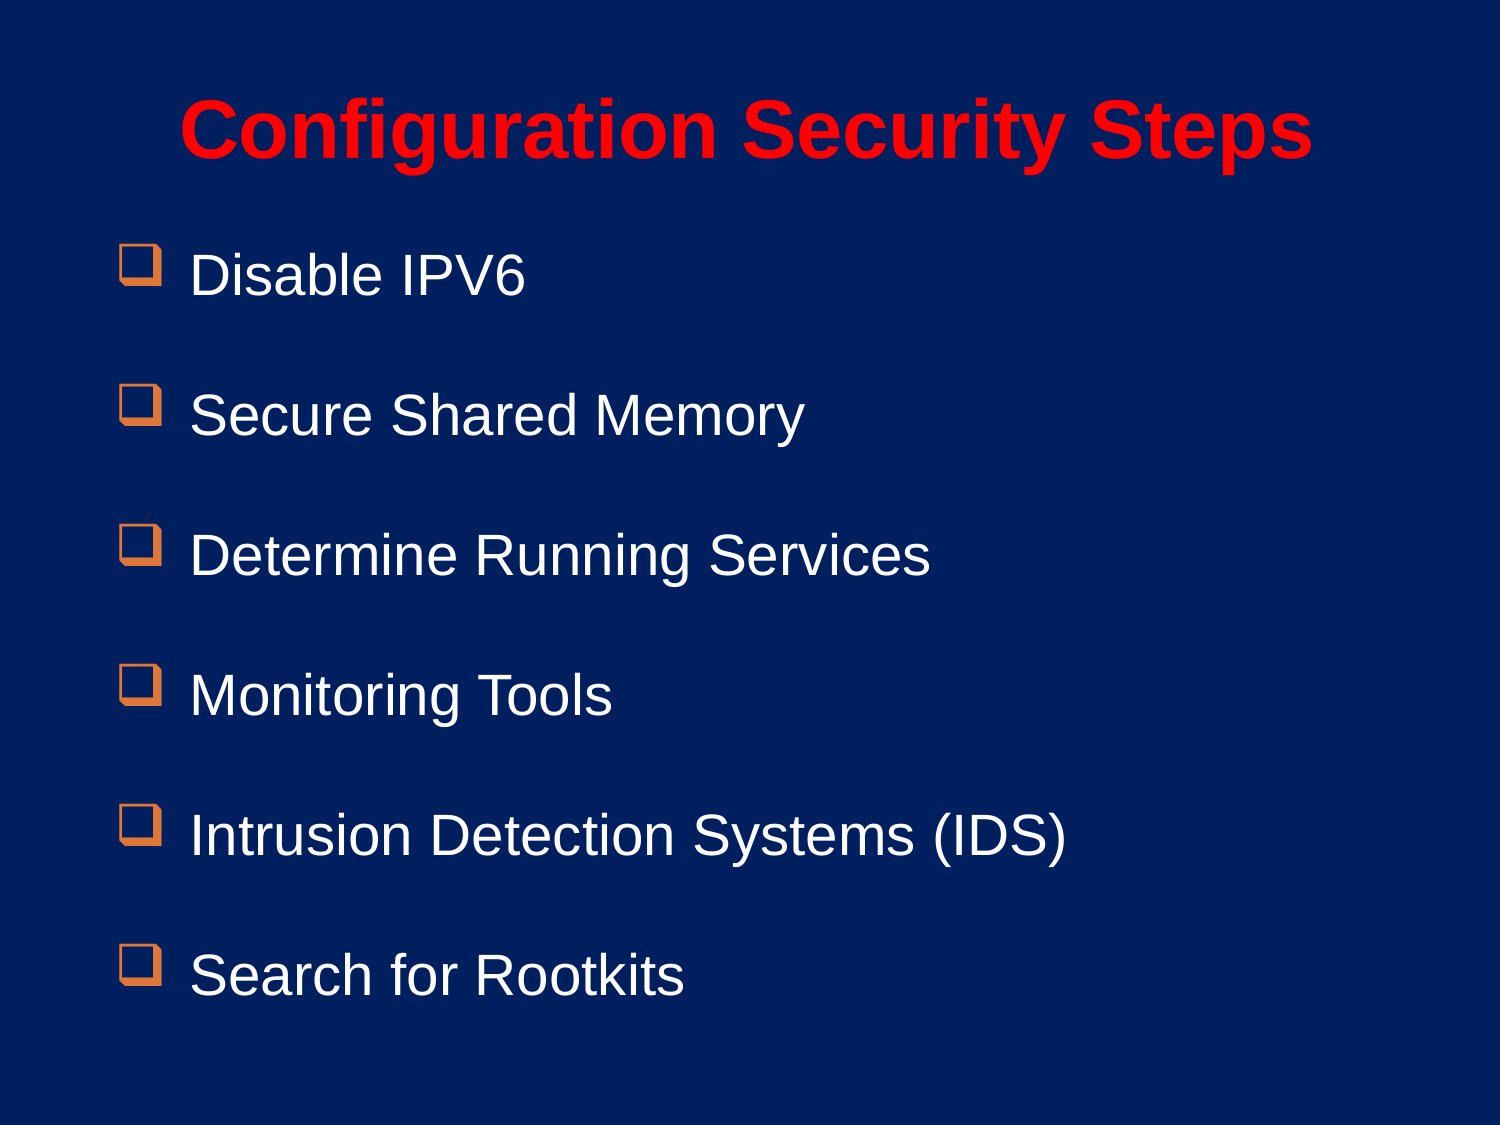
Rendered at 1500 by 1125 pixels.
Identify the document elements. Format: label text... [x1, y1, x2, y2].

text_box Disable IPV6 Secure Shared Memory Determine Running Services Monitoring Tools Intrusion Detection Systems (IDS) Search for Rootkits [112, 237, 1463, 1078]
text_box Configuration Security Steps [99, 75, 1392, 176]
